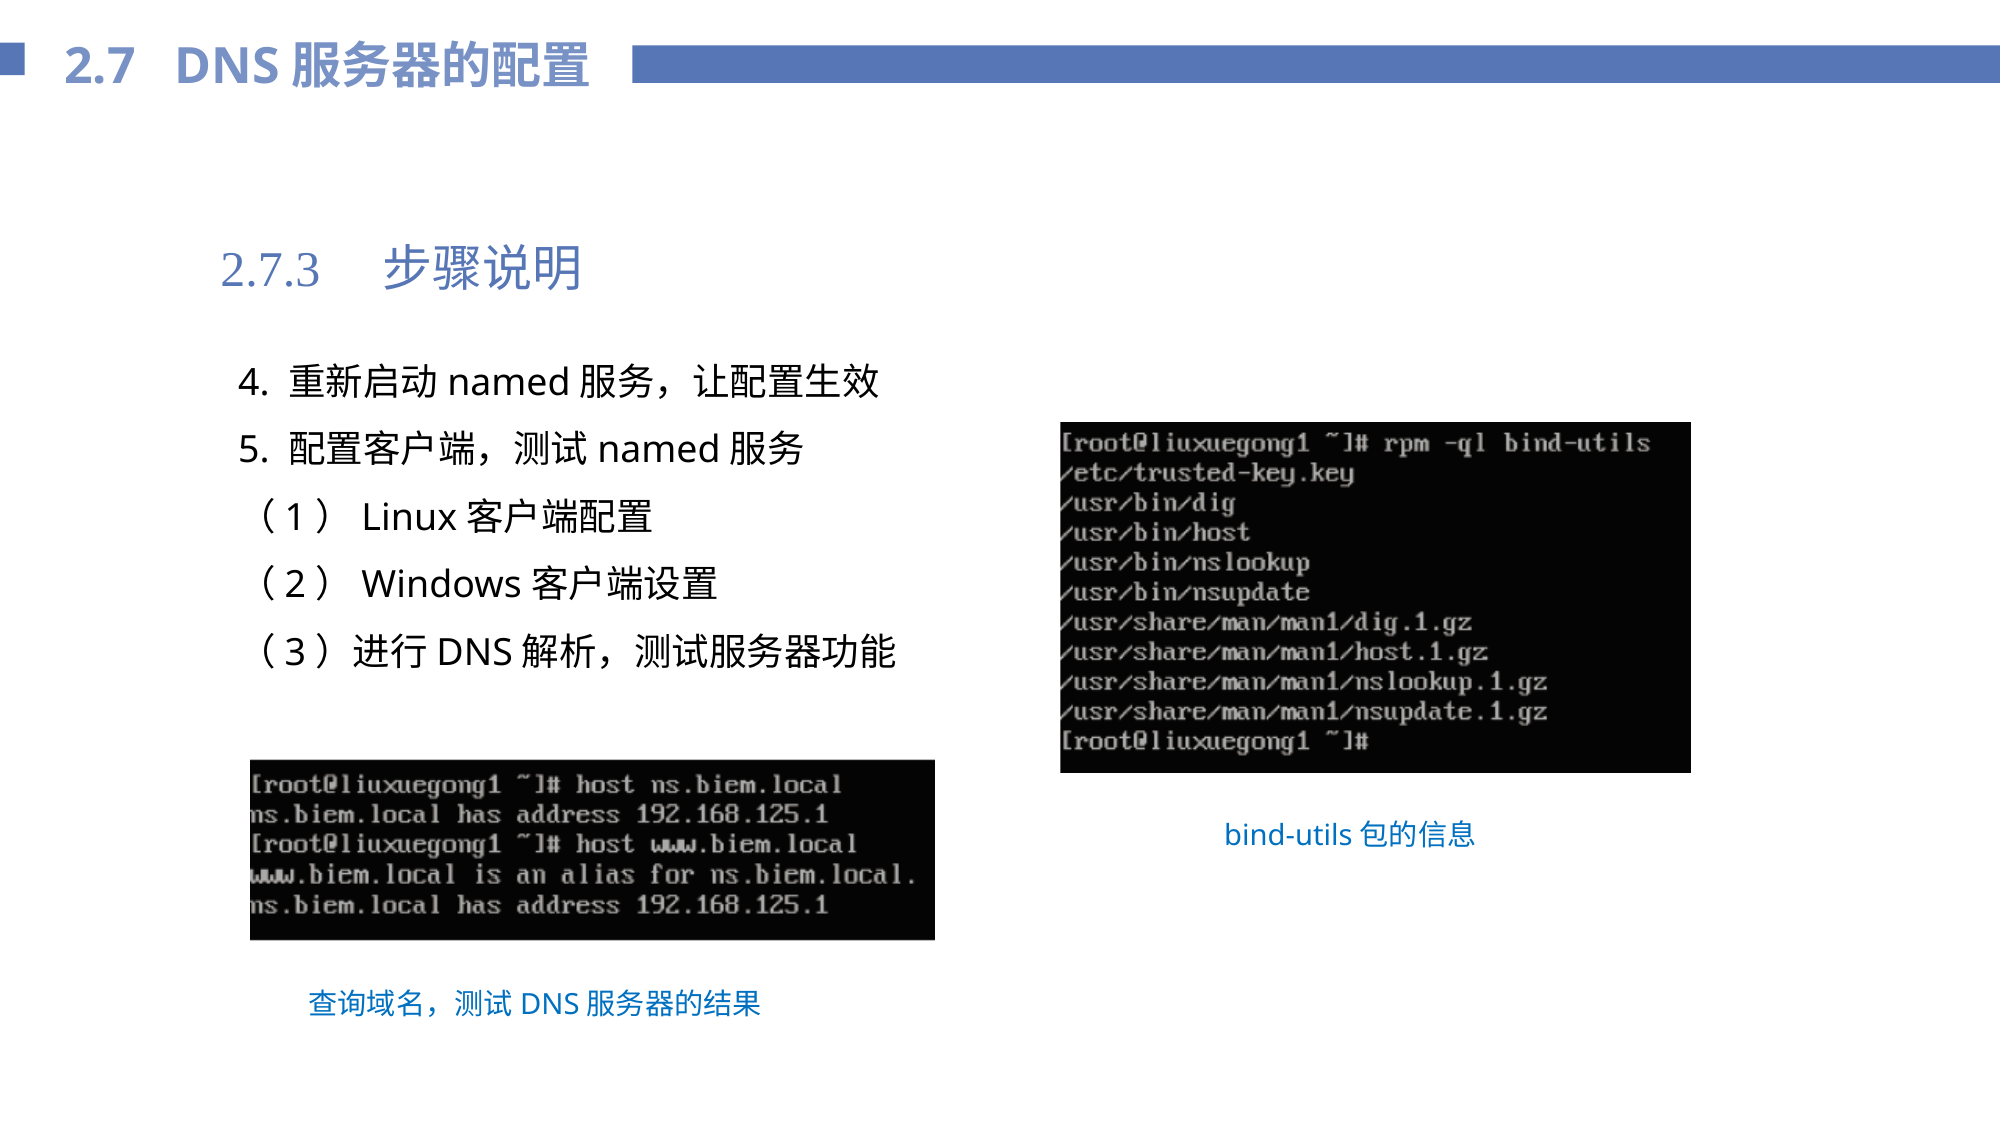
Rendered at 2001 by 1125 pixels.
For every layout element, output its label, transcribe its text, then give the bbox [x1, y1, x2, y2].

text_box 4. 重新启动named服务，让配置生效 5. 配置客户端，测试named服务 （1）Linux客户端配置 （2）Windows客户端设置 （3）进行DNS解析，测试服务器功能 [163, 335, 1774, 741]
text_box bind-utils包的信息 [1209, 808, 1601, 859]
text_box [0, 41, 26, 76]
text_box 2.7.3 步骤说明 [205, 229, 980, 304]
text_box 2.7 DNS服务器的配置 [64, 33, 593, 94]
picture [250, 757, 935, 942]
picture [1059, 422, 1691, 773]
text_box 查询域名，测试DNS服务器的结果 [293, 977, 1294, 1028]
text_box [631, 44, 2000, 84]
